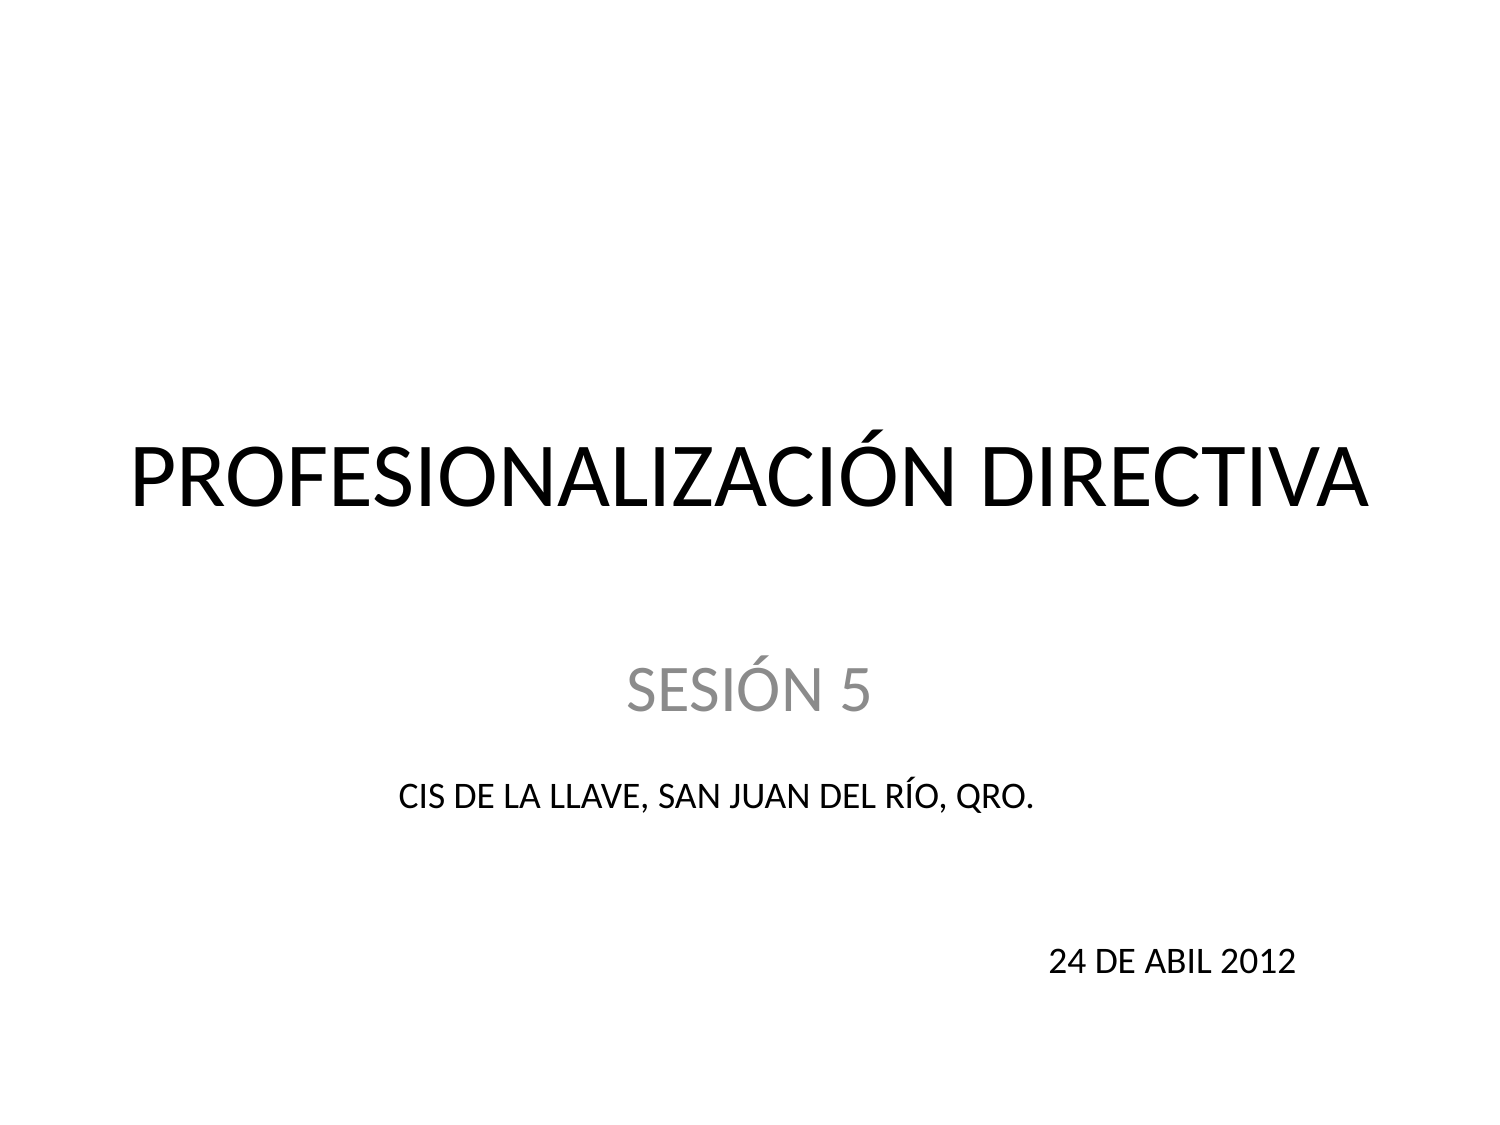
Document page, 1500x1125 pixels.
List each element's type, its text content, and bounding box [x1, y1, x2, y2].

text_box 24 DE ABIL 2012 [1033, 928, 1317, 989]
subtitle SESIÓN 5 [225, 637, 1275, 752]
title PROFESIONALIZACIÓN DIRECTIVA [112, 349, 1388, 591]
text_box CIS DE LA LLAVE, SAN JUAN DEL RÍO, QRO. [383, 763, 1152, 823]
